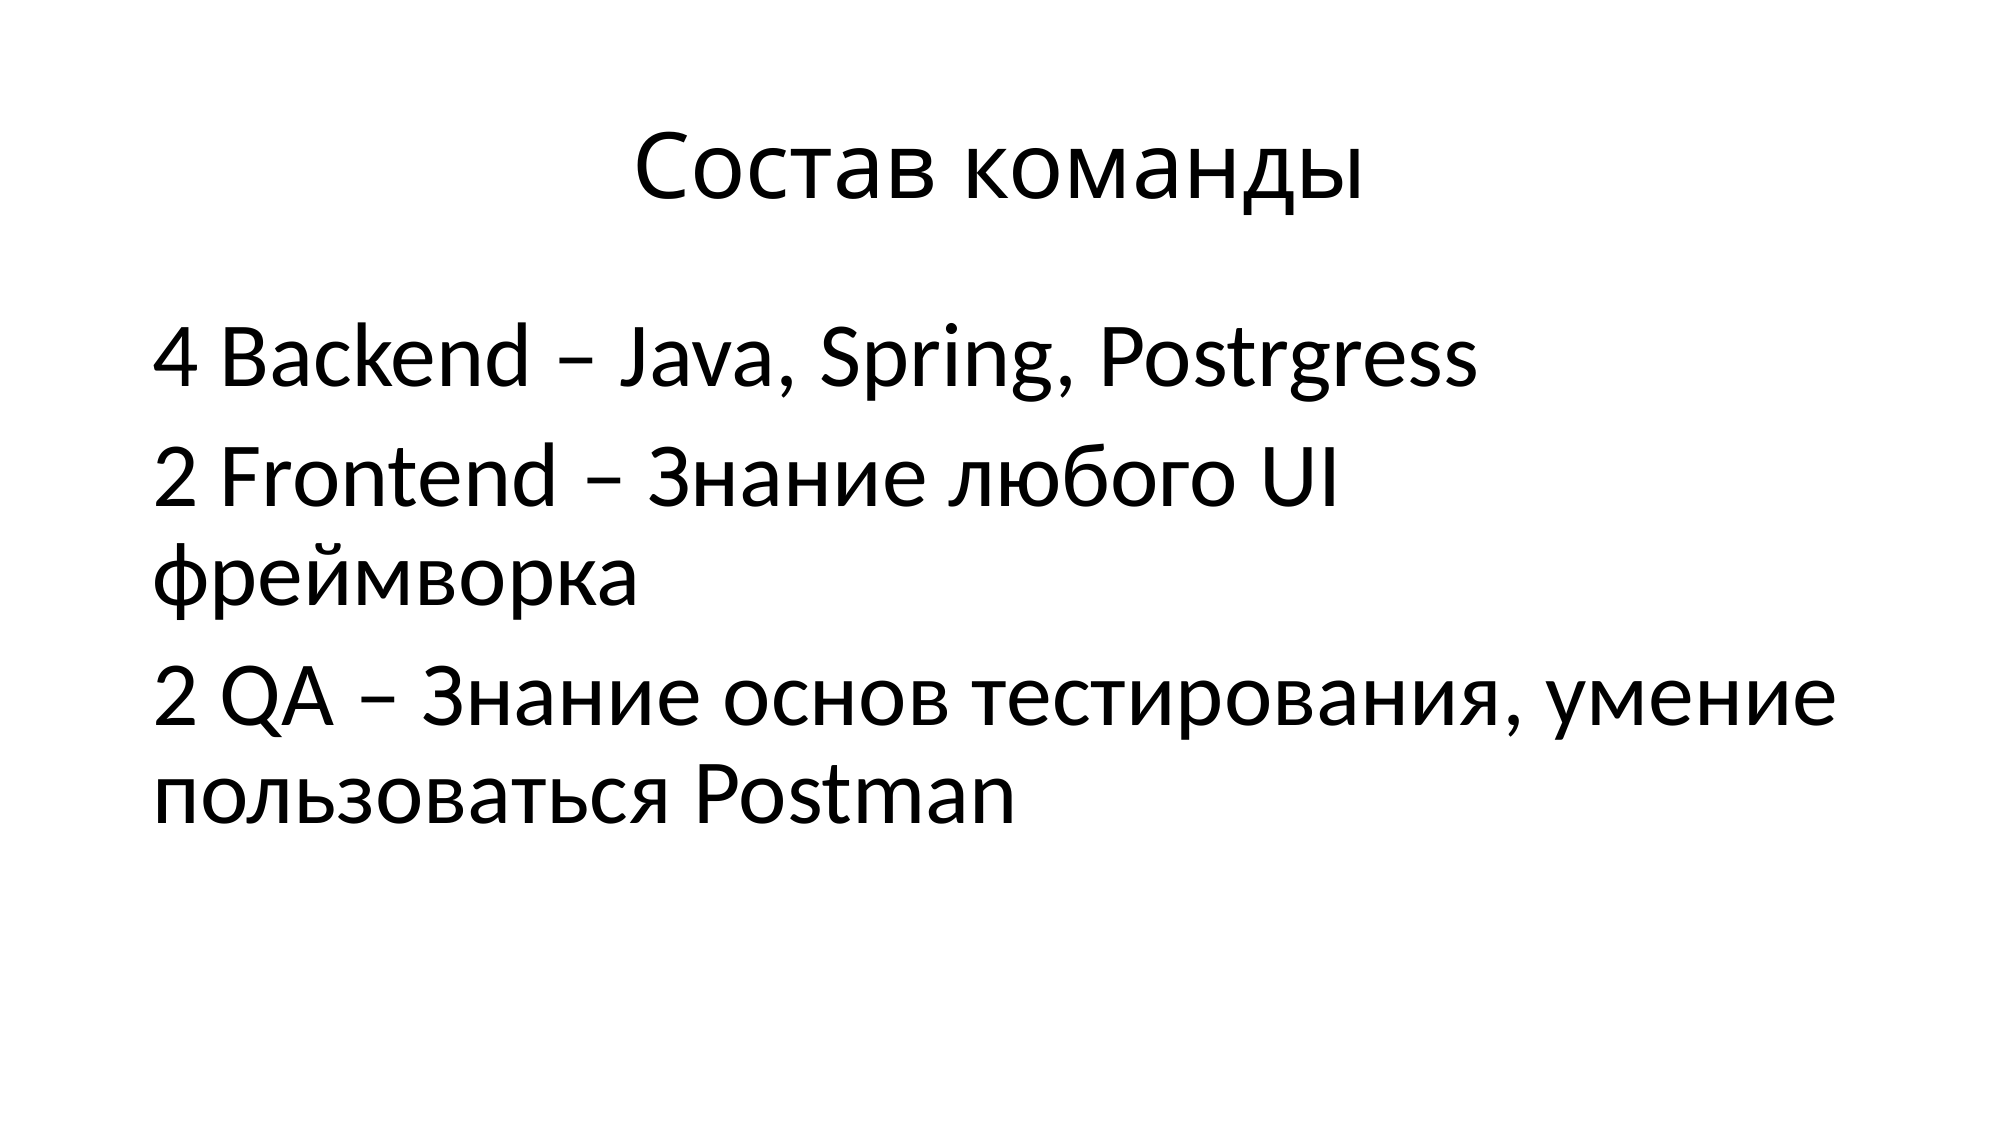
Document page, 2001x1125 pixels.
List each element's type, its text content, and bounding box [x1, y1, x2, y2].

title Состав команды [137, 59, 1863, 278]
list 4 Backend – Java, Spring, Postrgress 2 Frontend – Знание любого UI фреймворка 2 QA – Знание основ тестирования, умение пользоваться Postman [137, 299, 1863, 1014]
